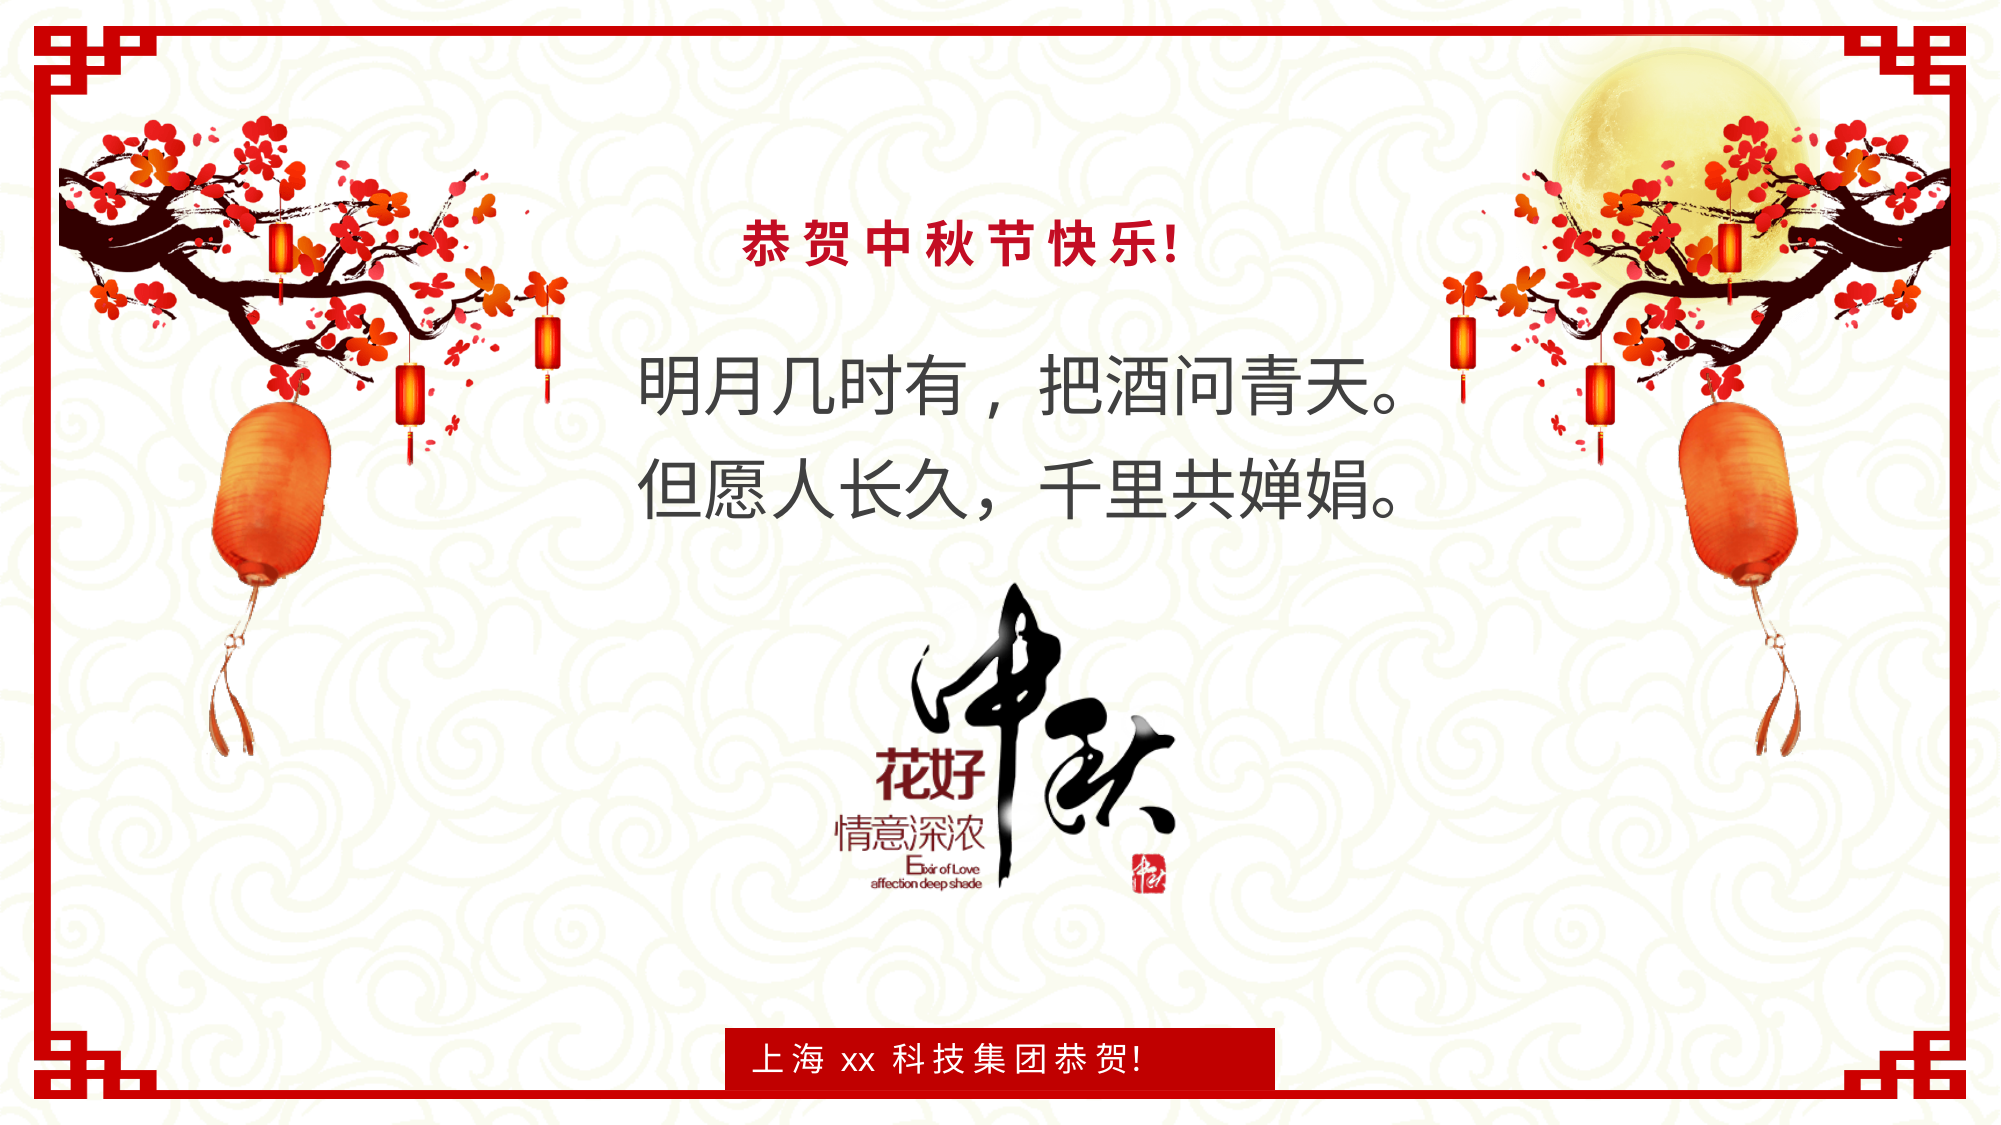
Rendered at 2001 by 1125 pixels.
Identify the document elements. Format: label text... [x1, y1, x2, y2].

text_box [1432, 34, 1951, 802]
picture [0, 0, 2000, 1125]
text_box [725, 1029, 1275, 1089]
text_box 恭 贺 中 秋 节 快 乐！ [726, 205, 1311, 281]
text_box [59, 82, 578, 802]
text_box 明月几时有, 把酒问青天。 但愿人长久，千里共婵娟。 [622, 312, 1432, 535]
